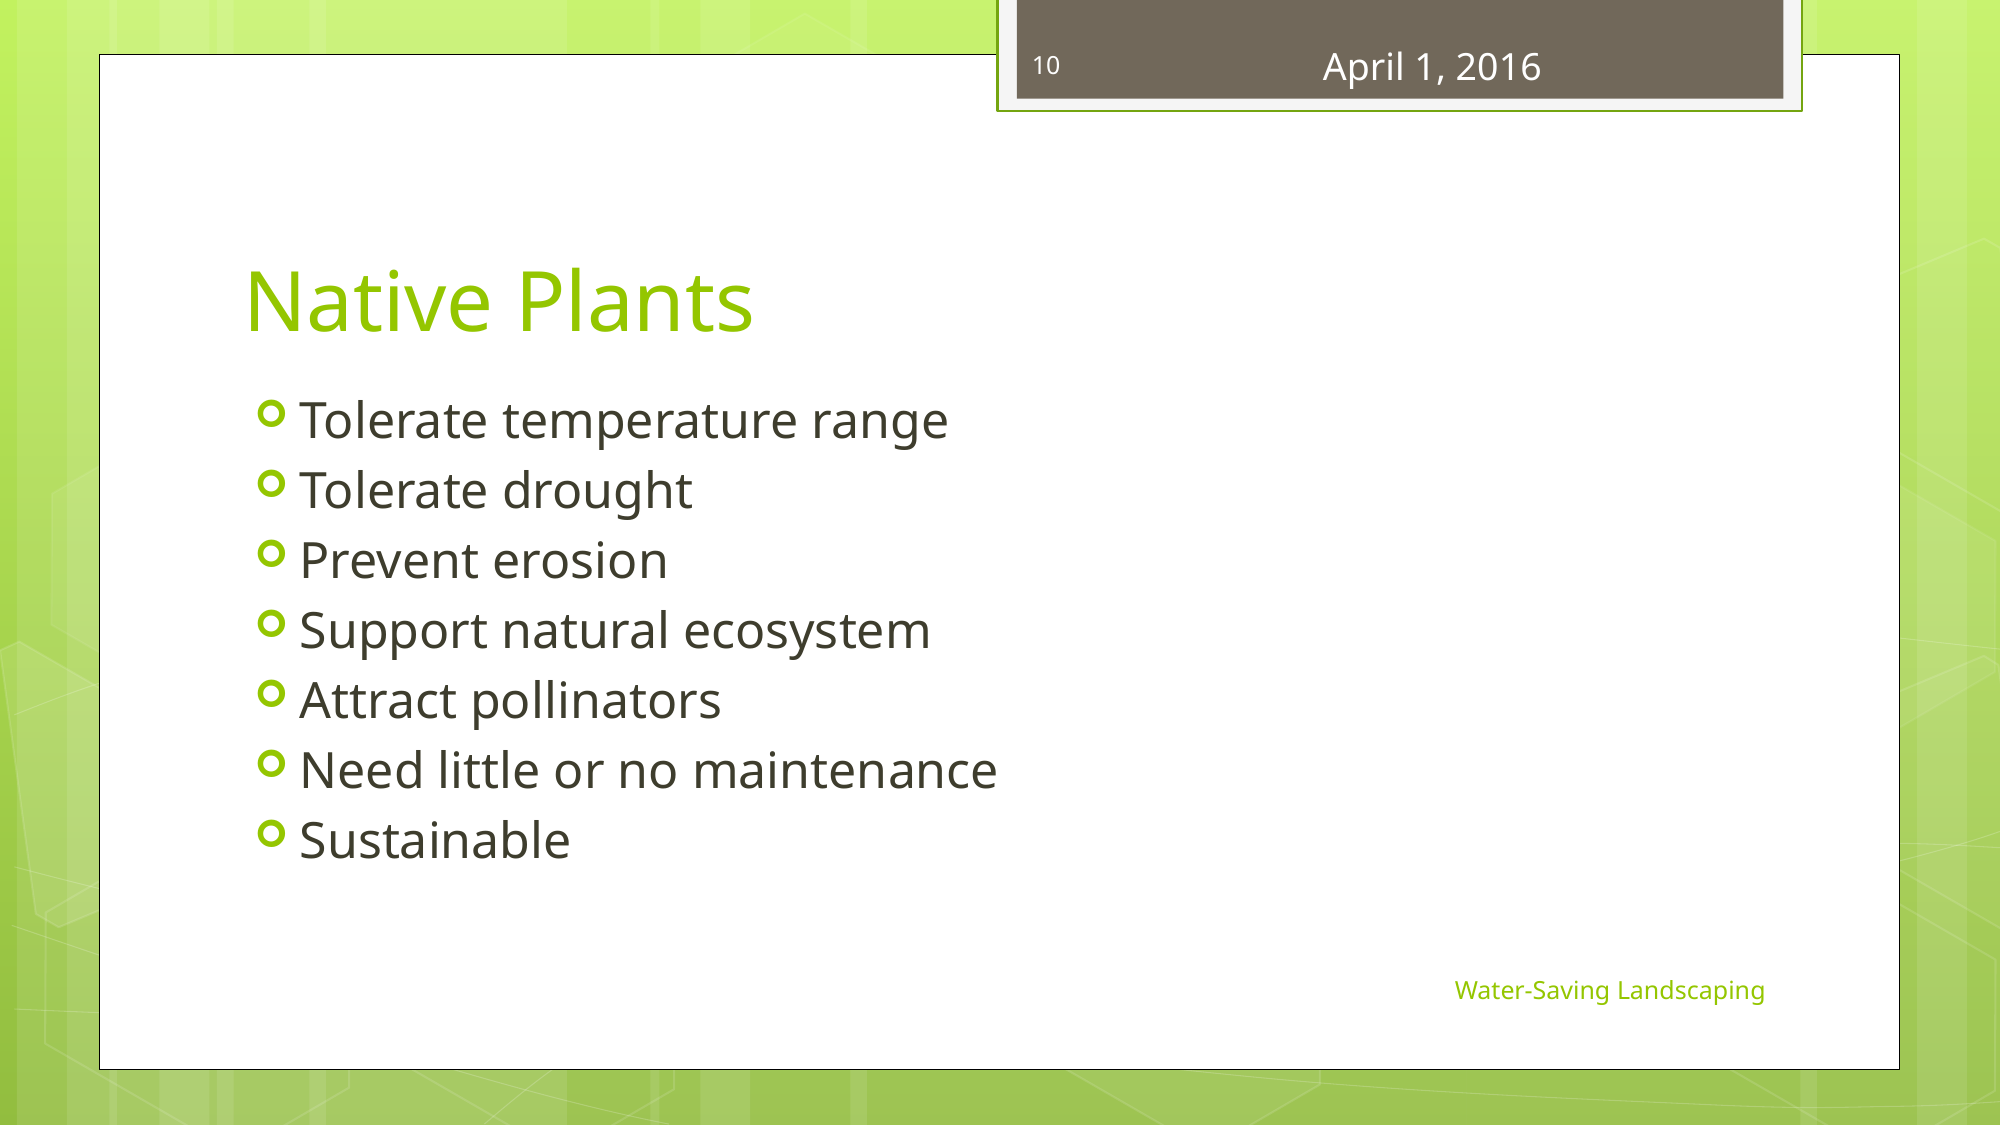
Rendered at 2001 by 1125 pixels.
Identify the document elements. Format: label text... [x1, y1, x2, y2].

footer Water-Saving Landscaping [1015, 960, 1782, 1020]
slide_number 10 [1016, 36, 1309, 97]
title Native Plants [228, 168, 1765, 357]
list Tolerate temperature range Tolerate drought Prevent erosion Support natural ecosystem Attract pollinators Need little or no maintenance Sustainable [228, 381, 1711, 957]
